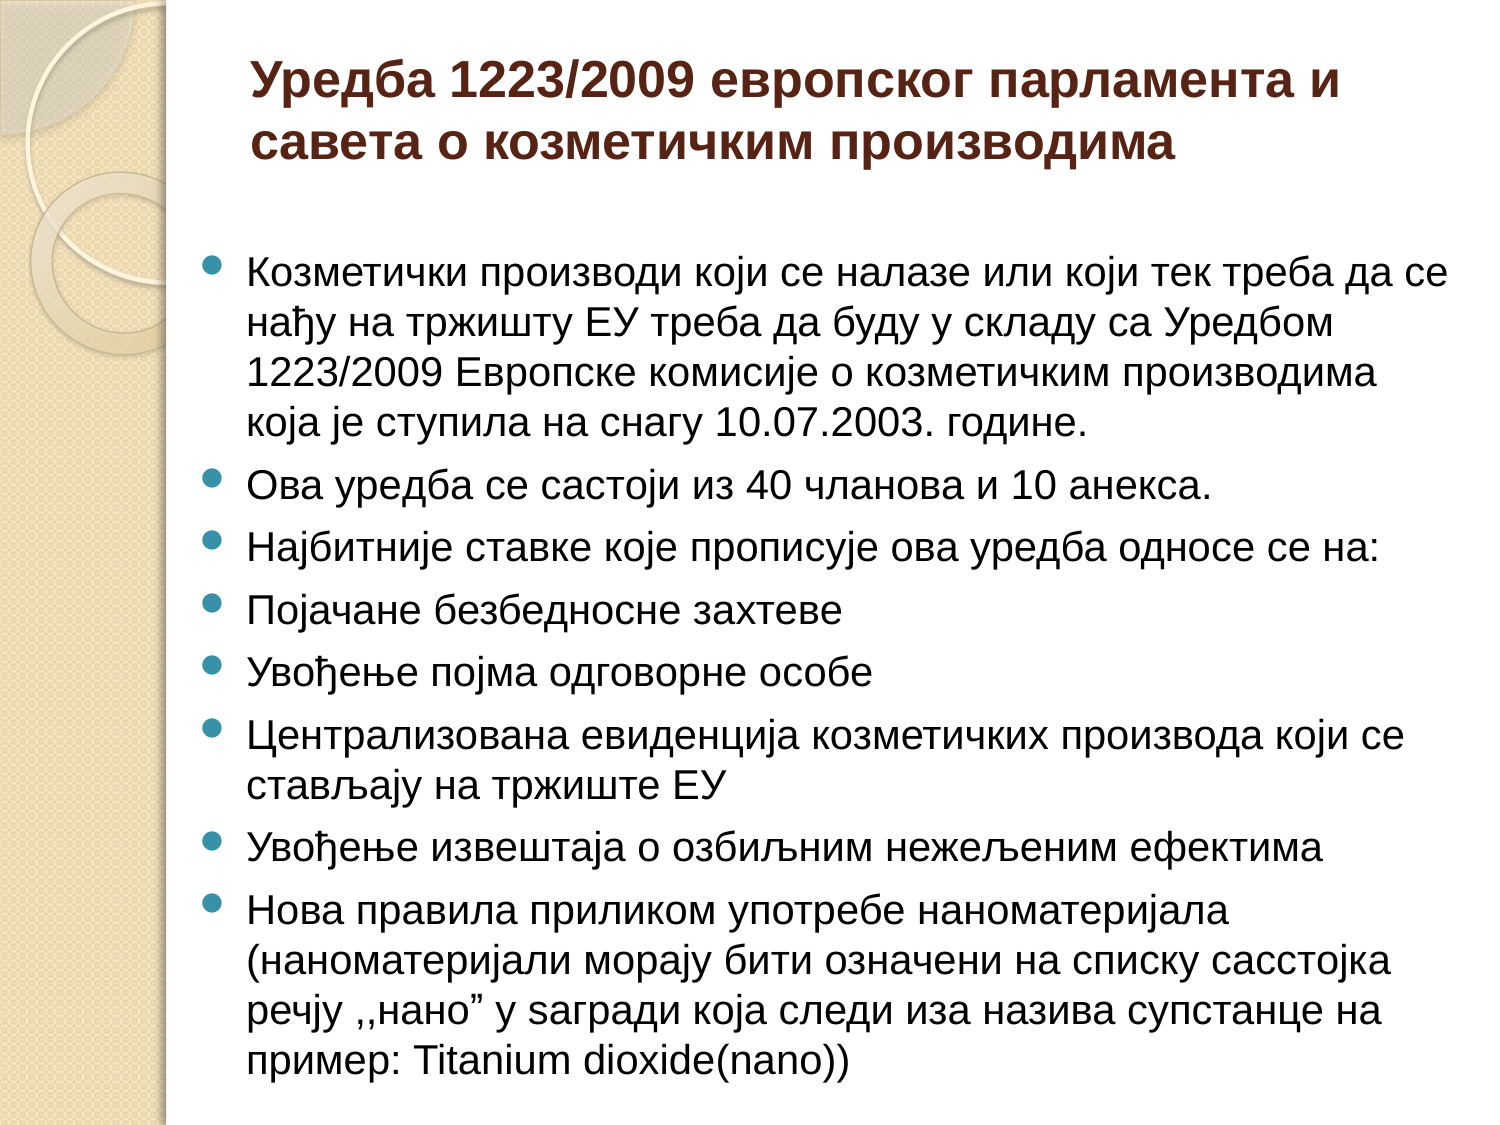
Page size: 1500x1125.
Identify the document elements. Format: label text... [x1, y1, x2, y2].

list Козметички производи који се налазе или који тек треба да се нађу на тржишту ЕУ треба да буду у складу са Уредбом 1223/2009 Европске комисије о козметичким производима која је ступила на снагу 10.07.2003. године. Ова уредба се састоји из 40 чланова и 10 анекса. Најбитније ставке које прописује ова уредба односе се на: Појачане безбедносне захтеве Увођење појма одговорне особе Централизована евиденција козметичких производа који се стављају на тржиште ЕУ Увођење извештаја о озбиљним нежељеним ефектима Нова правила приликом употребе наноматеријала (наноматеријали морају бити означени на списку сасстојка речју ,,наноˮ у ѕагради која следи иза назива супстанце на пример: Titanium dioxide(nano)) [171, 237, 1466, 1094]
title Уредба 1223/2009 европског парламента и савета о козметичким производима [235, 45, 1466, 233]
